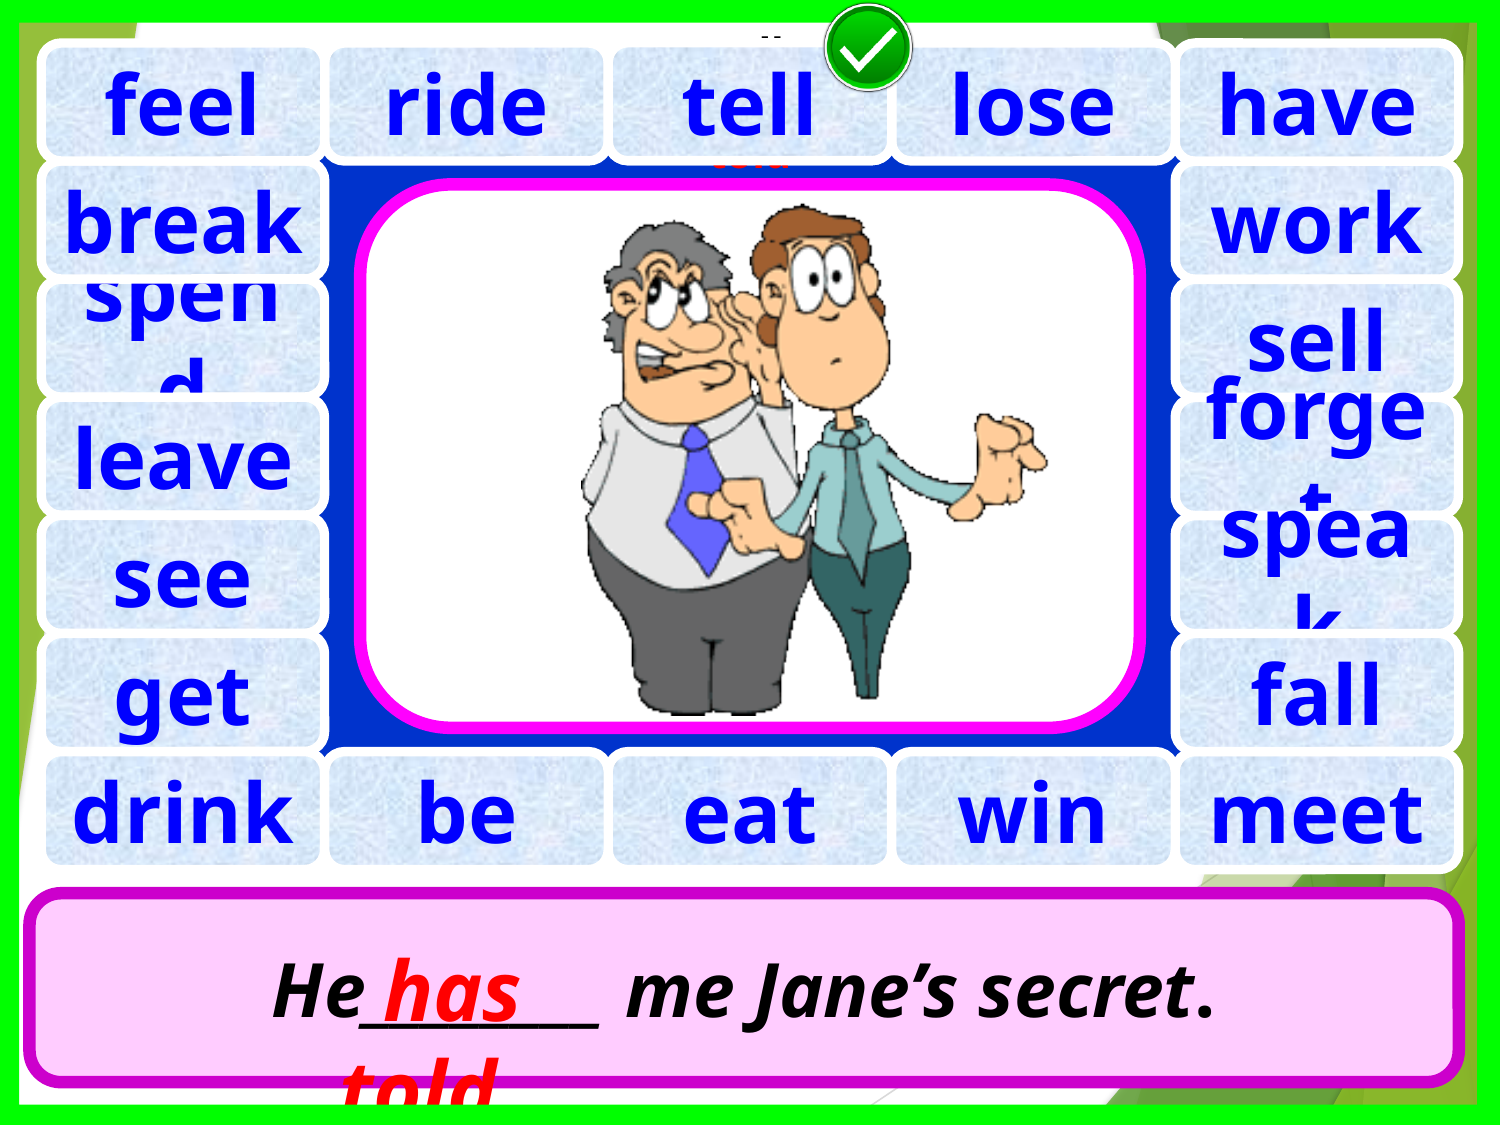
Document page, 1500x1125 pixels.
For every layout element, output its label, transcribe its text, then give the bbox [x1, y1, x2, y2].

text_box fall [1173, 631, 1461, 754]
picture [820, 0, 916, 95]
text_box has told [324, 930, 680, 1104]
text_box work [1173, 159, 1461, 279]
text_box [358, 182, 1142, 730]
text_box lose [892, 41, 1177, 163]
text_box get [39, 631, 327, 751]
text_box win [890, 750, 1177, 872]
text_box [314, 151, 1186, 762]
text_box [0, 0, 1500, 1125]
text_box He________ me Jane’s secret. [27, 891, 1461, 1085]
text_box feel [39, 41, 327, 163]
text_box drink [39, 750, 324, 872]
text_box have [1175, 41, 1461, 161]
text_box sell [1173, 277, 1461, 397]
text_box ride [325, 41, 608, 163]
text_box break [39, 161, 327, 281]
text_box forget [1173, 395, 1461, 515]
text_box see [39, 513, 327, 633]
text_box meet [1175, 752, 1461, 872]
text_box leave [39, 395, 327, 515]
text_box spend [39, 279, 327, 397]
picture [581, 196, 1058, 717]
text_box eat [608, 750, 892, 872]
text_box tell [606, 41, 894, 163]
text_box speak [1173, 514, 1461, 634]
text_box be [323, 750, 610, 872]
